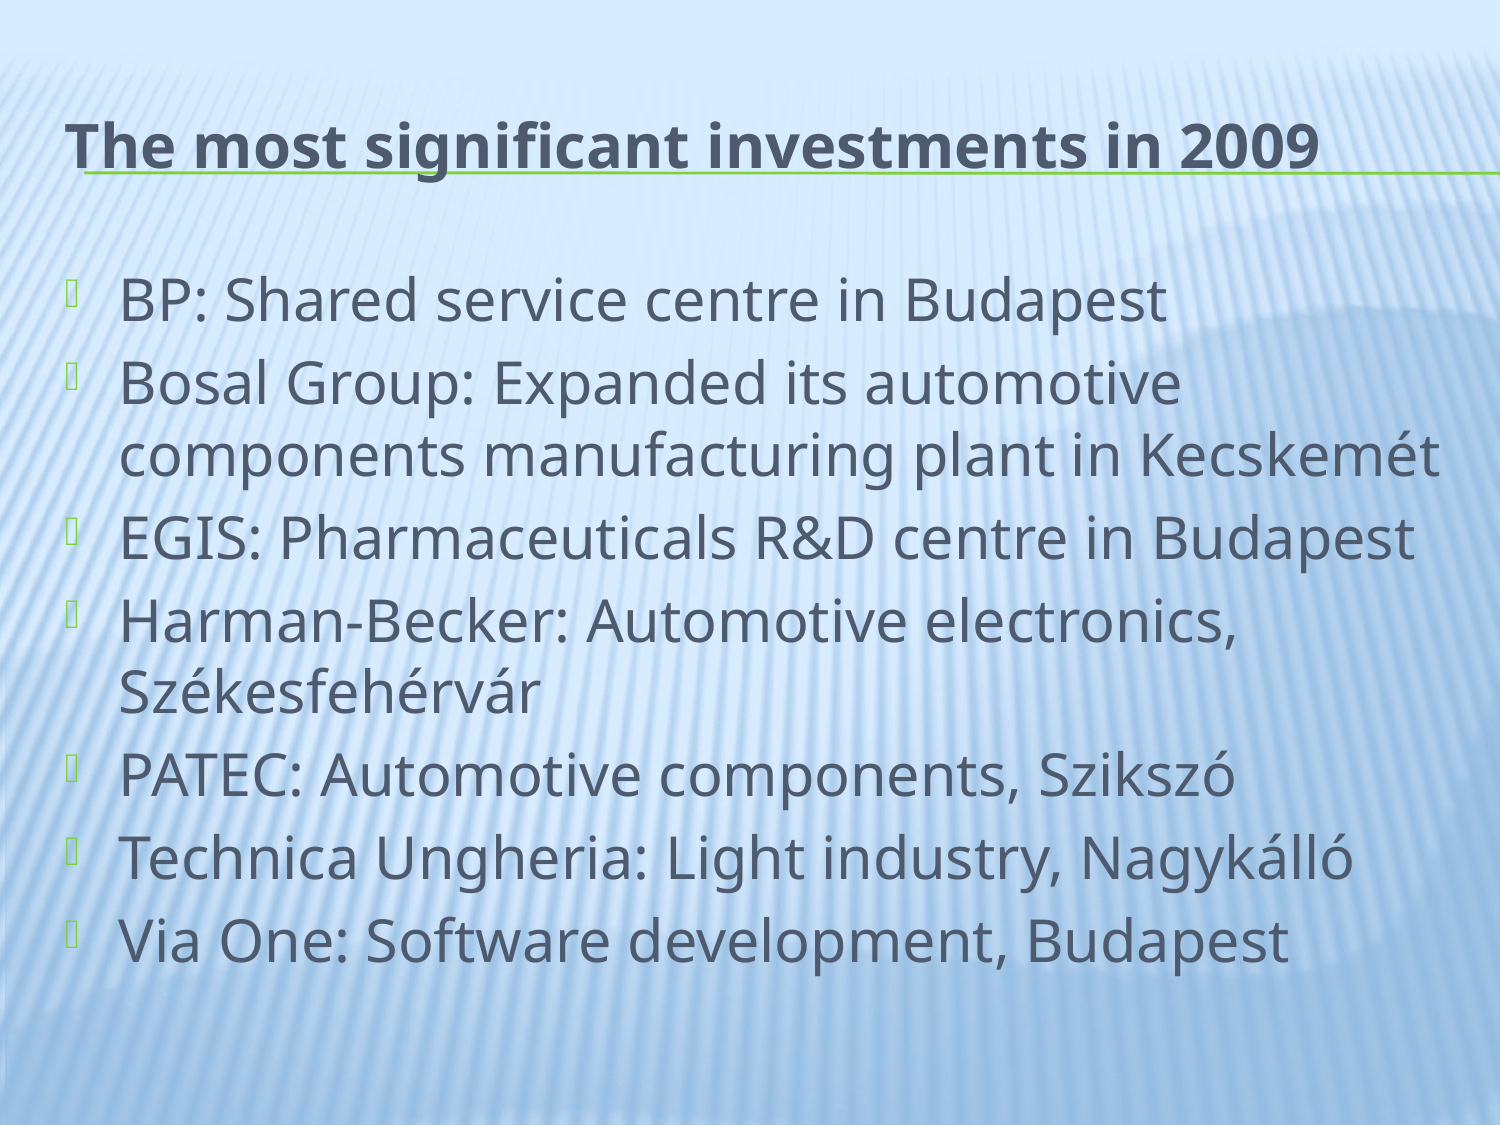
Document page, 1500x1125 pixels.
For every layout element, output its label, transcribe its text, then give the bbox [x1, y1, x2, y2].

title The most significant investments in 2009 [50, 75, 1475, 213]
list BP: Shared service centre in Budapest Bosal Group: Expanded its automotive components manufacturing plant in Kecskemét EGIS: Pharmaceuticals R&D centre in Budapest Harman-Becker: Automotive electronics, Székesfehérvár PATEC: Automotive components, Szikszó Technica Ungheria: Light industry, Nagykálló Via One: Software development, Budapest [50, 254, 1475, 998]
